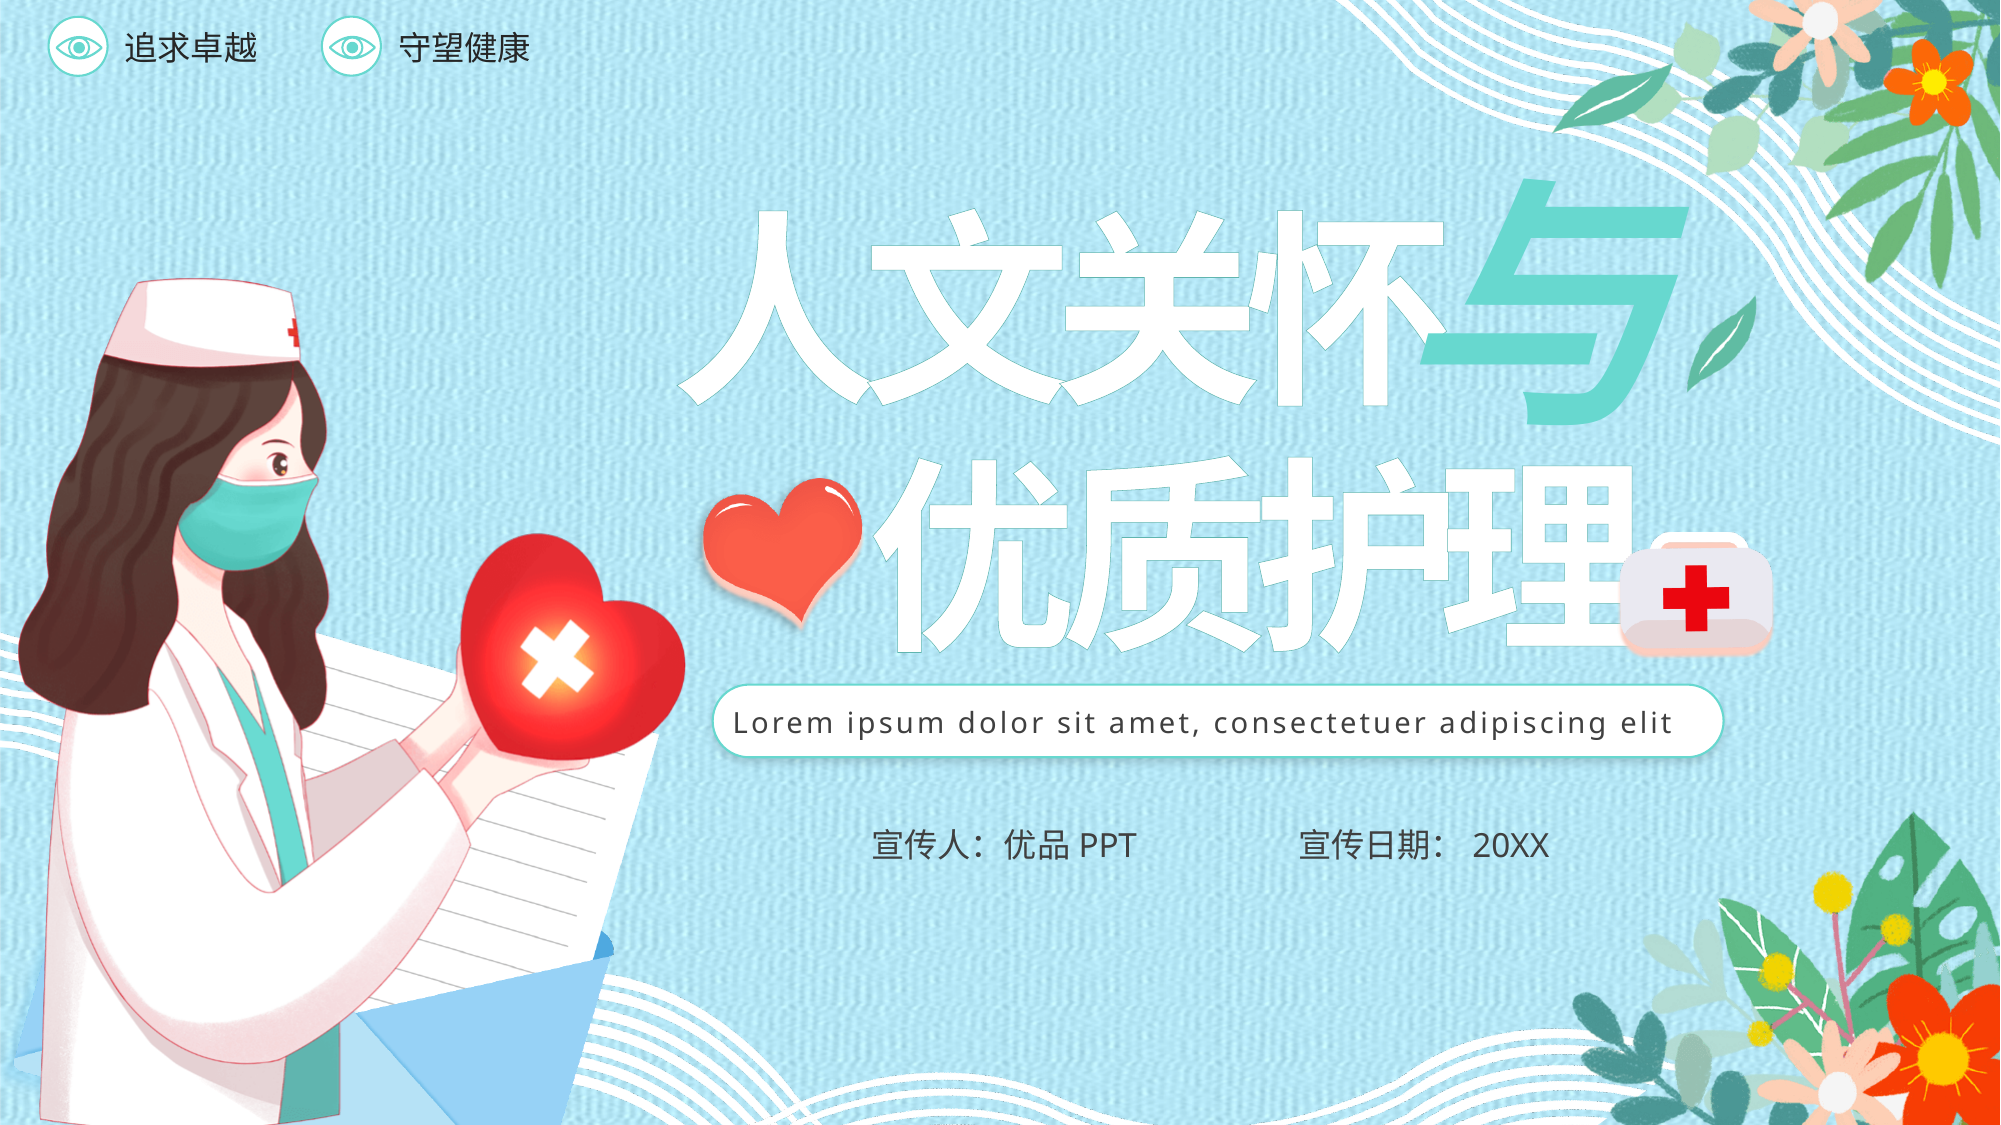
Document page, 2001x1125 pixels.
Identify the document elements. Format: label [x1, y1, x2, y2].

picture [0, 0, 2000, 1125]
text_box [712, 684, 1724, 758]
text_box [321, 16, 658, 76]
text_box [48, 16, 321, 76]
